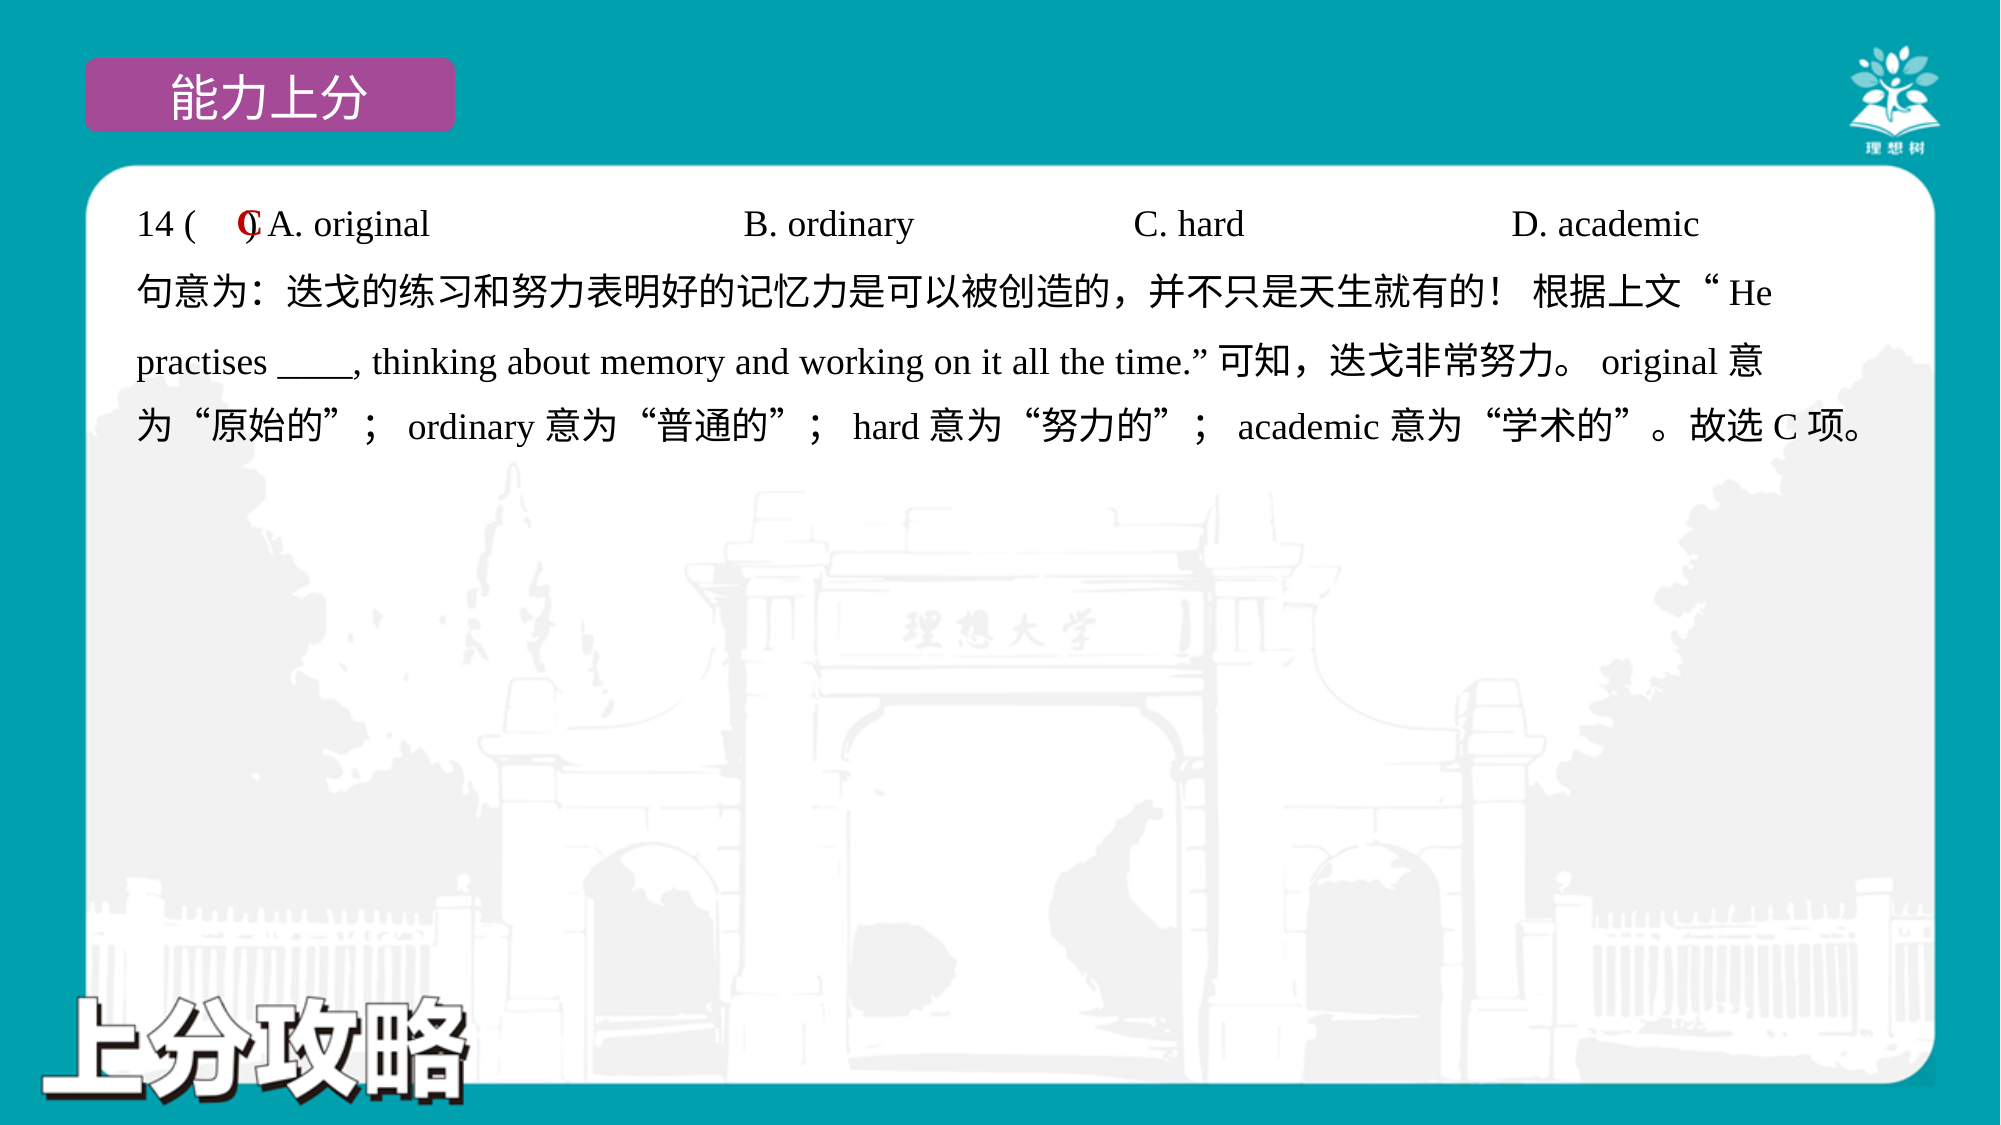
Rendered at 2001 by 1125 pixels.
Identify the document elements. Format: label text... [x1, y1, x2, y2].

text_box 句意为：迭戈的练习和努力表明好的记忆力是可以被创造的，并不只是天生就有的！ 根据上文“He practises ____, thinking about memory and working on it all the time.”可知，迭戈非常努力。original意 为“原始的”；ordinary意为“普通的”；hard意为“努力的”；academic意为“学术的”。故选C项。 [136, 244, 1865, 441]
picture [0, 0, 2000, 1125]
text_box C [222, 176, 278, 236]
text_box 14 ( ) A. original B. ordinary C. hard D. academic [136, 176, 1865, 237]
